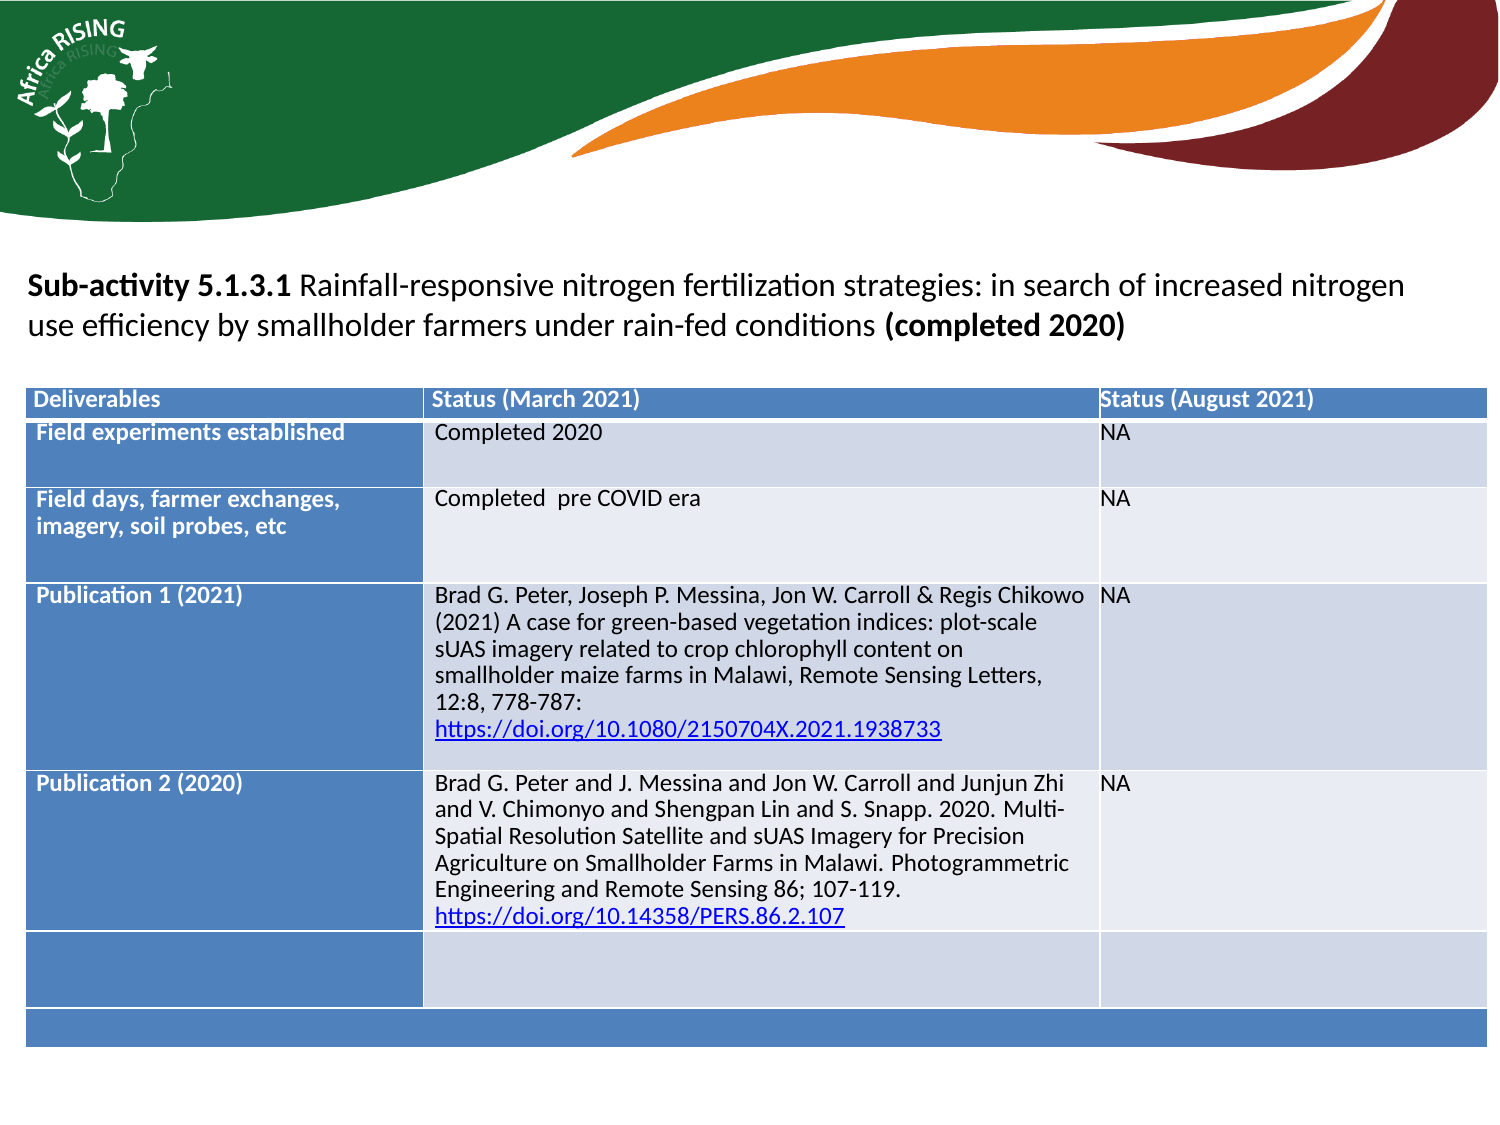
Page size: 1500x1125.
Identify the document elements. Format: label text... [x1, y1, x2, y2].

table_header Status (March 2021) [424, 388, 1099, 418]
table_cell Field experiments established [26, 423, 423, 487]
table_cell Completed pre COVID era [424, 488, 1099, 582]
table_cell Publication 2 (2020) [26, 771, 423, 930]
table_header Deliverables [26, 388, 423, 418]
table_cell NA [1101, 584, 1487, 770]
table_cell Publication 1 (2021) [26, 584, 423, 770]
table_cell [424, 932, 1099, 1007]
table_cell Brad G. Peter, Joseph P. Messina, Jon W. Carroll & Regis Chikowo (2021) A case for green-based vegetation indices: plot-scale sUAS imagery related to crop chlorophyll content on smallholder maize farms in Malawi, Remote Sensing Letters, 12:8, 778-787: https://doi.org/10.1080/2150704X.2021.1938733 [424, 584, 1099, 770]
picture [0, 0, 1499, 222]
table_cell Completed 2020 [424, 423, 1099, 487]
table_cell [1101, 932, 1487, 1007]
text_box Sub-activity 5.1.3.1 Rainfall-responsive nitrogen fertilization strategies: in search of increased nitrogen use efficiency by smallholder farmers under rain-fed conditions (completed 2020) [12, 255, 1475, 351]
table_cell Brad G. Peter and J. Messina and Jon W. Carroll and Junjun Zhi and V. Chimonyo and Shengpan Lin and S. Snapp. 2020. Multi-Spatial Resolution Satellite and sUAS Imagery for Precision Agriculture on Smallholder Farms in Malawi. Photogrammetric Engineering and Remote Sensing 86; 107-119. https://doi.org/10.14358/PERS.86.2.107 [424, 771, 1099, 930]
table_cell Field days, farmer exchanges, imagery, soil probes, etc [26, 488, 423, 582]
table_cell NA [1101, 423, 1487, 487]
table_cell [26, 1009, 1487, 1047]
table_cell [26, 932, 423, 1007]
table_header Status (August 2021) [1101, 388, 1487, 418]
table_cell NA [1101, 488, 1487, 582]
table_cell NA [1101, 771, 1487, 930]
